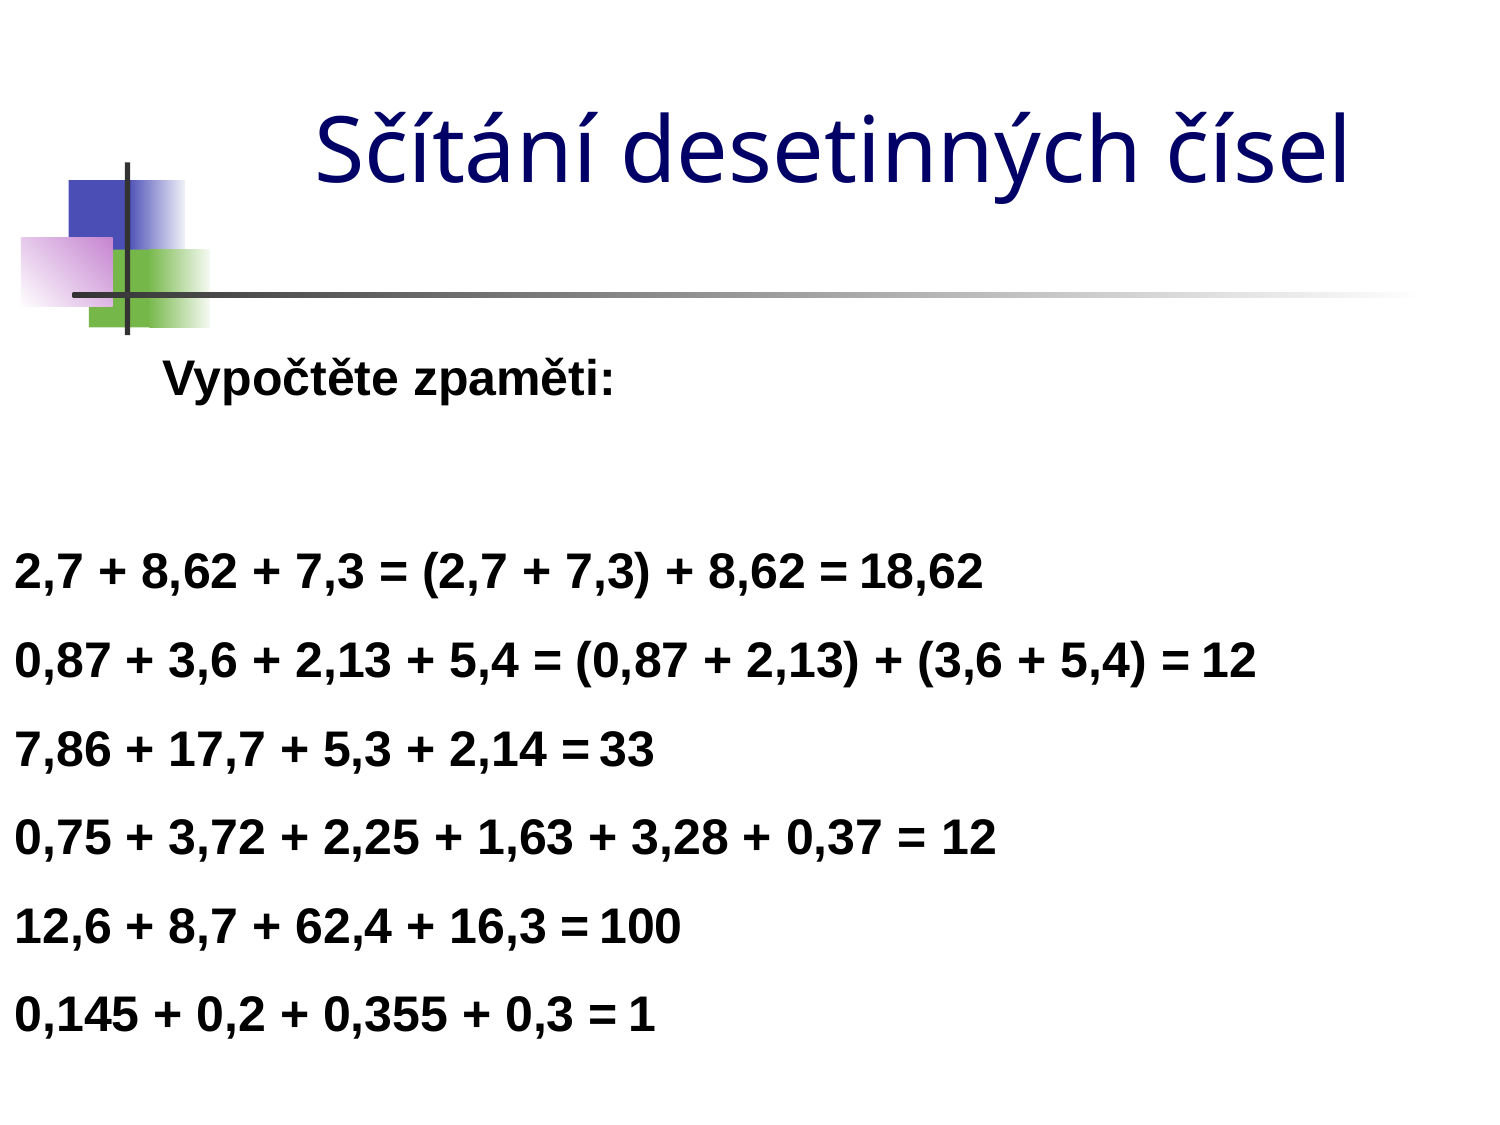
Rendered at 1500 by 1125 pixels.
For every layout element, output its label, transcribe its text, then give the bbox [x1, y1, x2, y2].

text_box (2,7 + 7,3) + 8,62 = [407, 531, 897, 607]
text_box (0,87 + 2,13) + (3,6 + 5,4) = [560, 620, 1232, 695]
text_box 12,6 + 8,7 + 62,4 + 16,3 = [0, 885, 626, 961]
text_box Vypočtěte zpaměti: [147, 338, 691, 413]
text_box 1 [614, 974, 700, 1050]
text_box 0,75 + 3,72 + 2,25 + 1,63 + 3,28 + 0,37 = [0, 797, 927, 872]
text_box 18,62 [897, 531, 1034, 607]
text_box 0,87 + 3,6 + 2,13 + 5,4 = [0, 620, 560, 695]
text_box 33 [584, 708, 718, 784]
text_box 12 [1232, 620, 1317, 695]
text_box 100 [626, 885, 715, 961]
text_box 12 [927, 797, 1034, 872]
text_box 7,86 + 17,7 + 5,3 + 2,14 = [0, 708, 584, 784]
title Sčítání desetinných čísel [194, 81, 1474, 209]
text_box 0,145 + 0,2 + 0,355 + 0,3 = [0, 974, 614, 1050]
text_box 2,7 + 8,62 + 7,3 = [0, 531, 407, 607]
